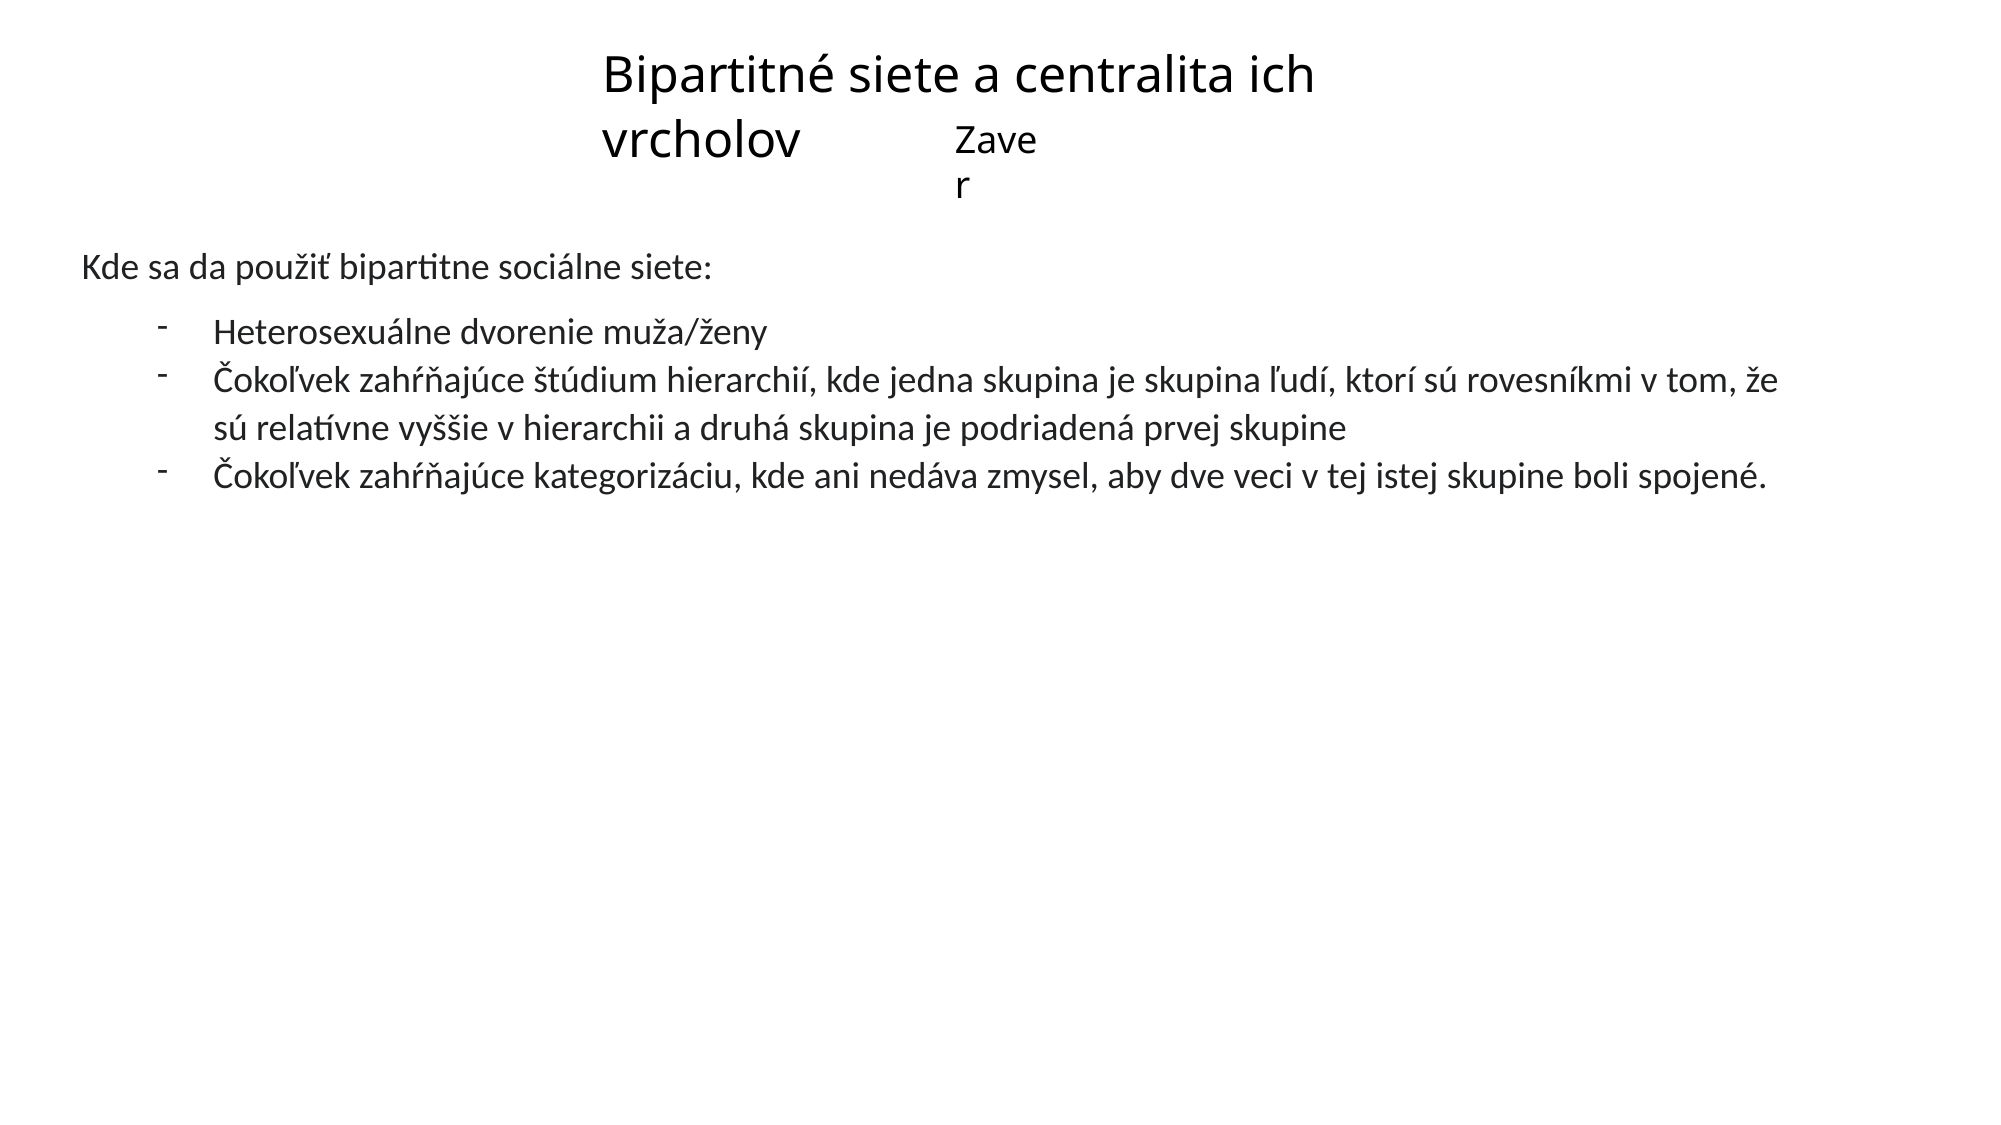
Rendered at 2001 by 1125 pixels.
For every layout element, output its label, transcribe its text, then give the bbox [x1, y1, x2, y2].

text_box Kde sa da použiť bipartitne sociálne siete: Heterosexuálne dvorenie muža/ženy Čokoľvek zahŕňajúce štúdium hierarchií, kde jedna skupina je skupina ľudí, ktorí sú rovesníkmi v tom, že sú relatívne vyššie v hierarchii a druhá skupina je podriadená prvej skupine Čokoľvek zahŕňajúce kategorizáciu, kde ani nedáva zmysel, aby dve veci v tej istej skupine boli spojené. [67, 231, 1814, 504]
text_box Zaver [940, 108, 1060, 214]
text_box Bipartitné siete a centralita ich vrcholov [588, 31, 1412, 175]
